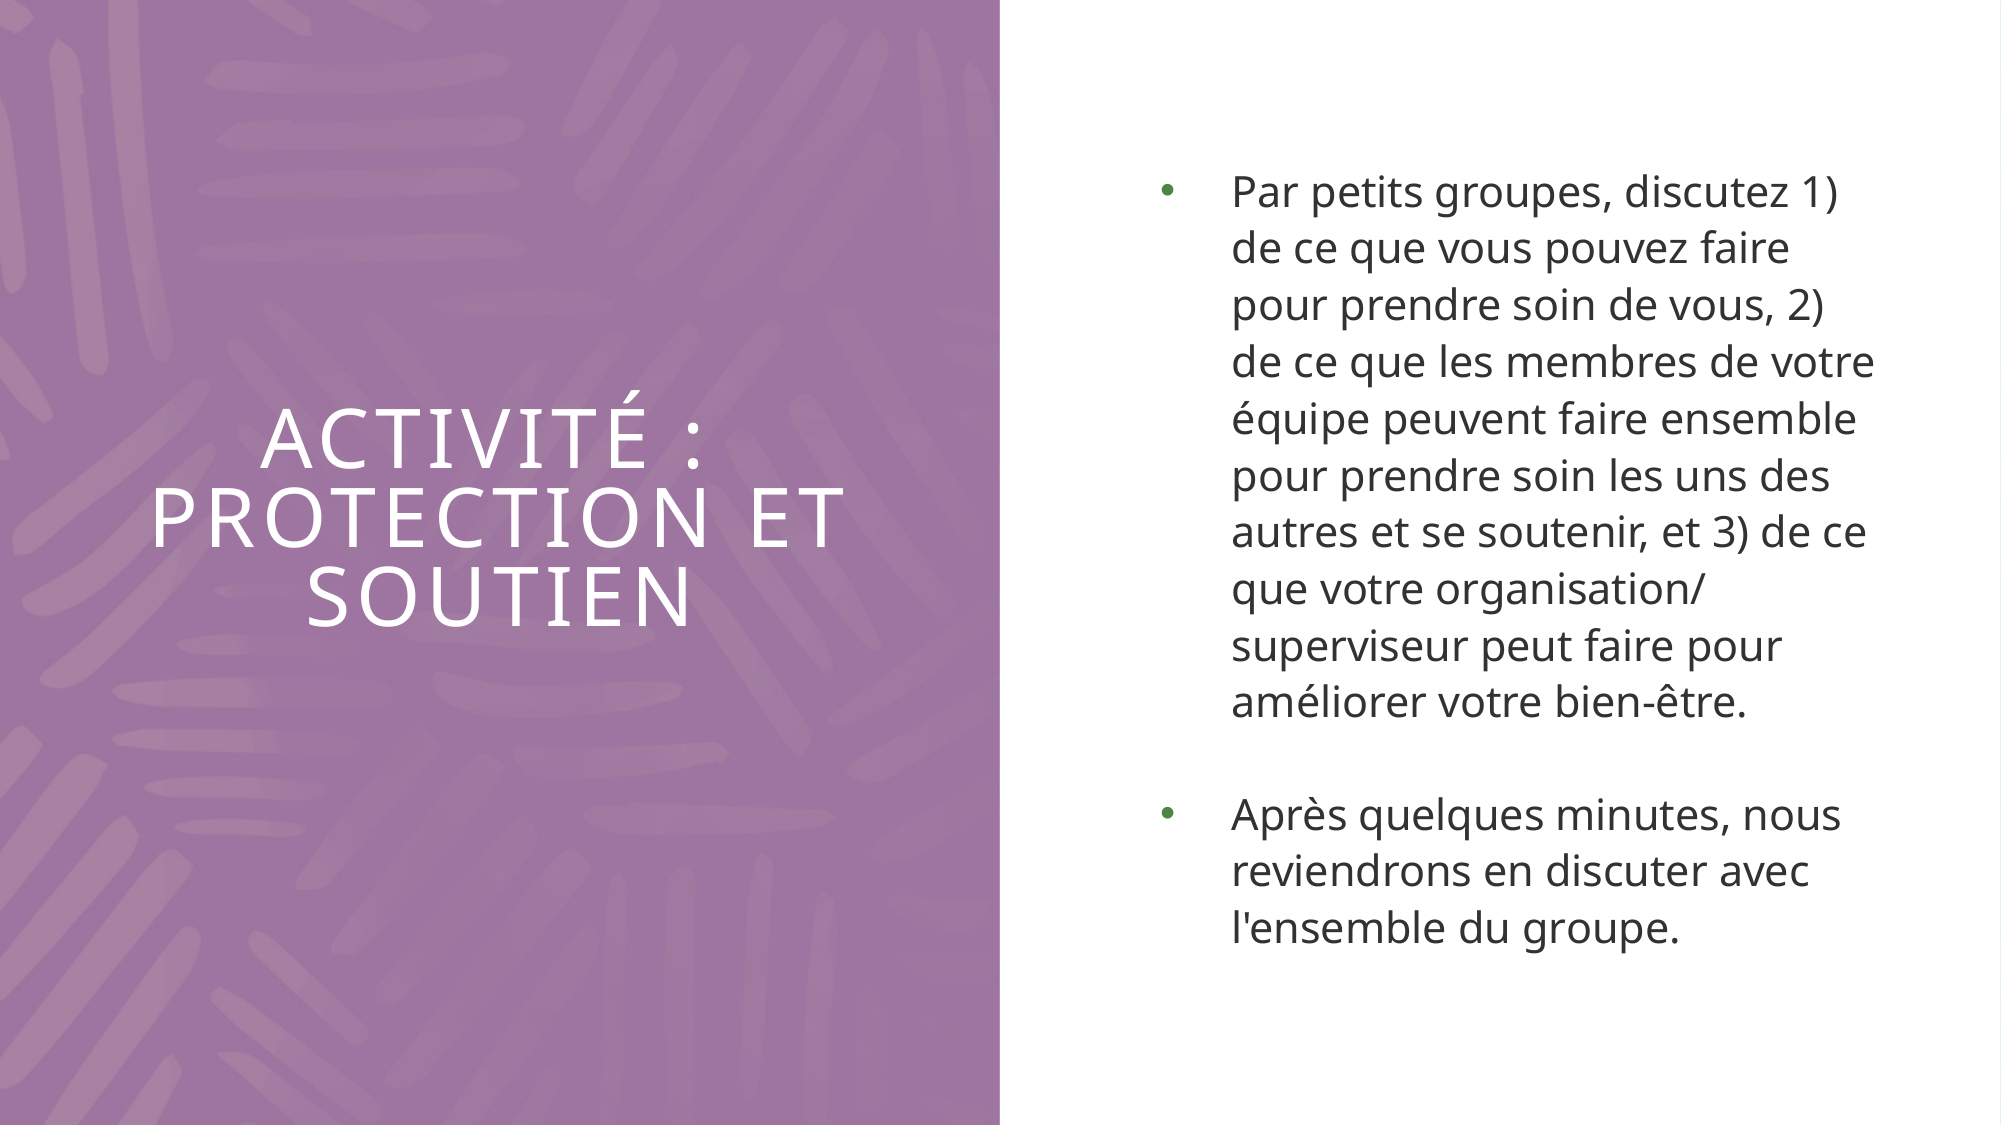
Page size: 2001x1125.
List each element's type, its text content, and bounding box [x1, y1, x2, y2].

picture [0, 0, 2001, 1125]
list Par petits groupes, discutez 1) de ce que vous pouvez faire pour prendre soin de vous, 2) de ce que les membres de votre équipe peuvent faire ensemble pour prendre soin les uns des autres et se soutenir, et 3) de ce que votre organisation/ superviseur peut faire pour améliorer votre bien-être. Après quelques minutes, nous reviendrons en discuter avec l'ensemble du groupe. [1152, 140, 1888, 971]
title Activité : Protection et soutien [108, 396, 892, 651]
